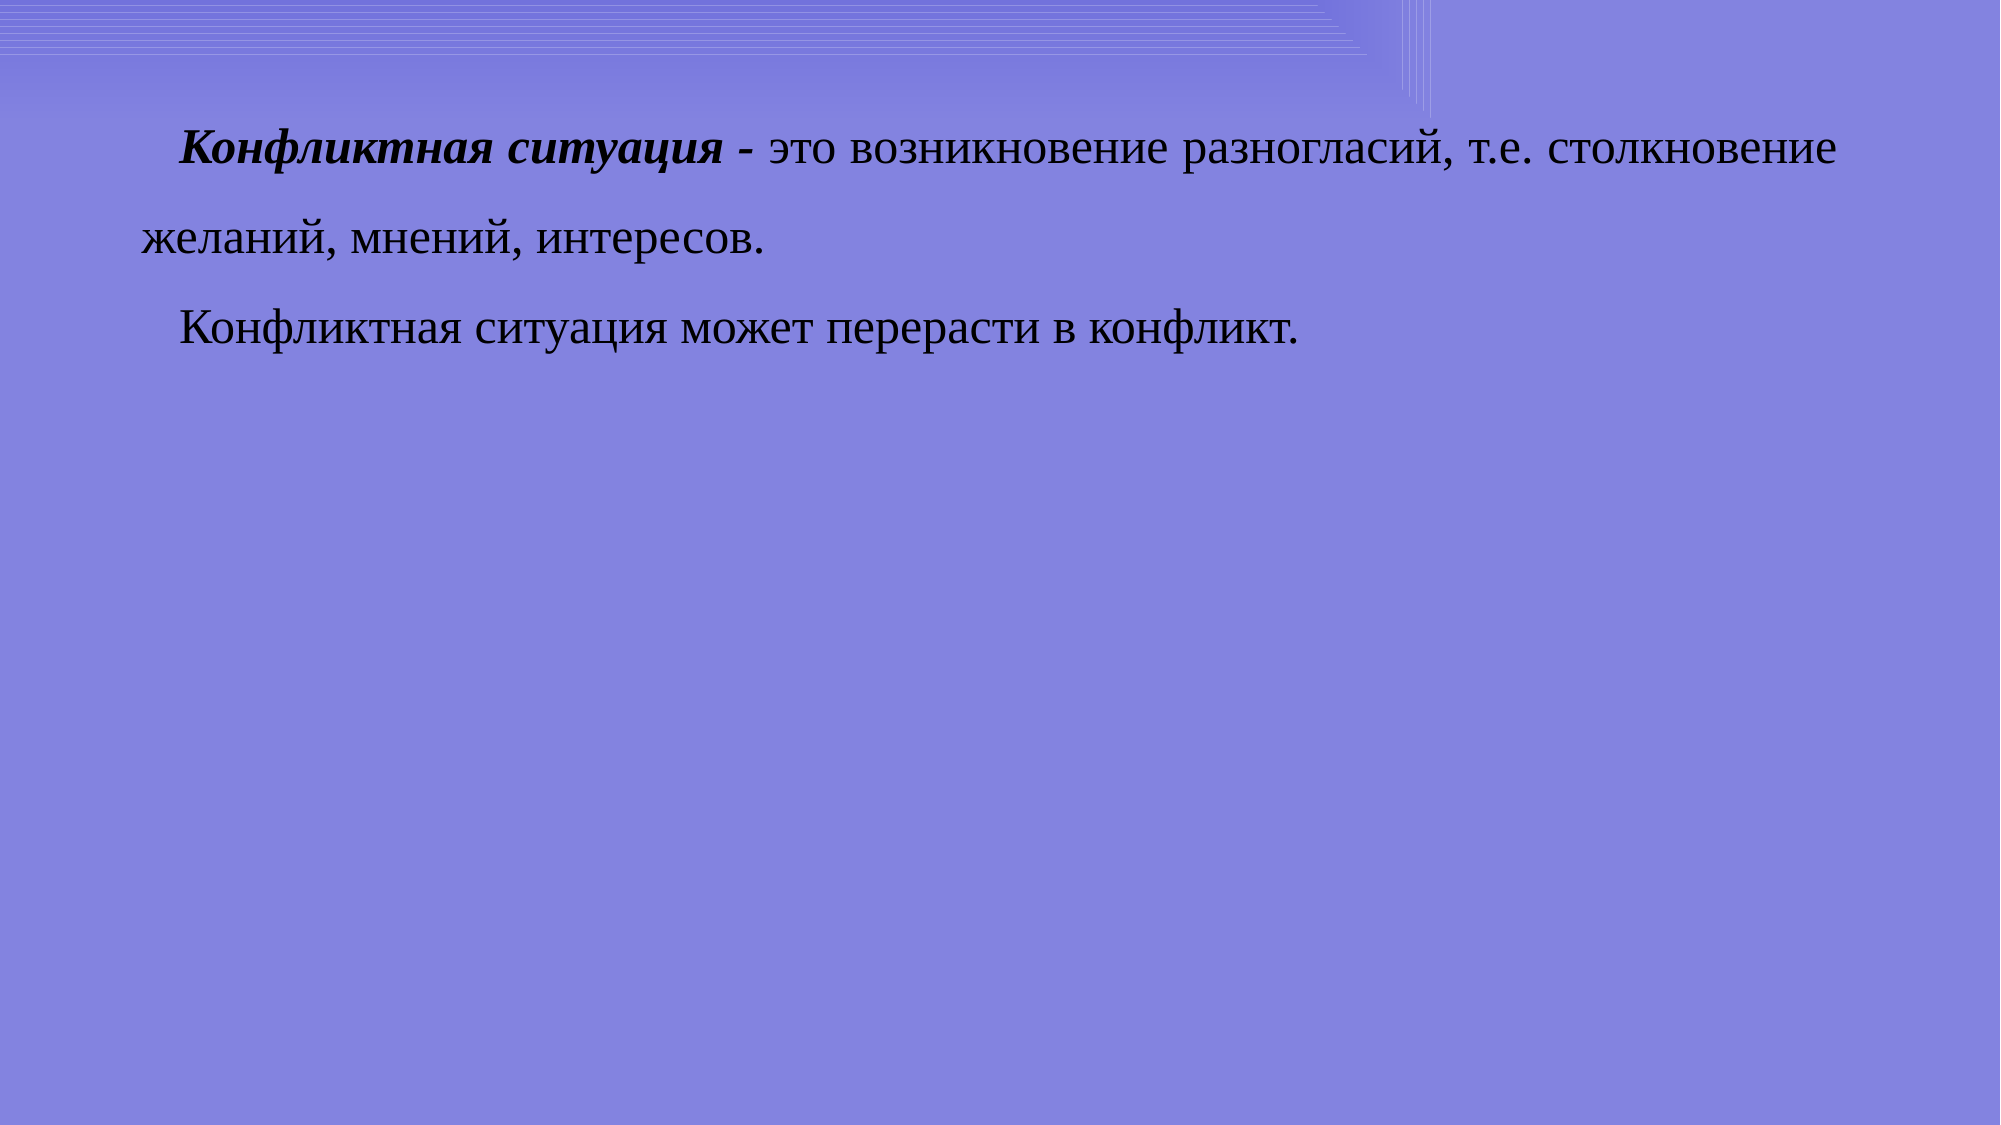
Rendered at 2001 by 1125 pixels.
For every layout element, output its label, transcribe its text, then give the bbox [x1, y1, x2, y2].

text_box Конфликтная ситуация - это возникновение разногласий, т.е. столкновение желаний, мнений, интересов. Конфликтная ситуация может перерасти в конфликт. [126, 76, 1853, 361]
